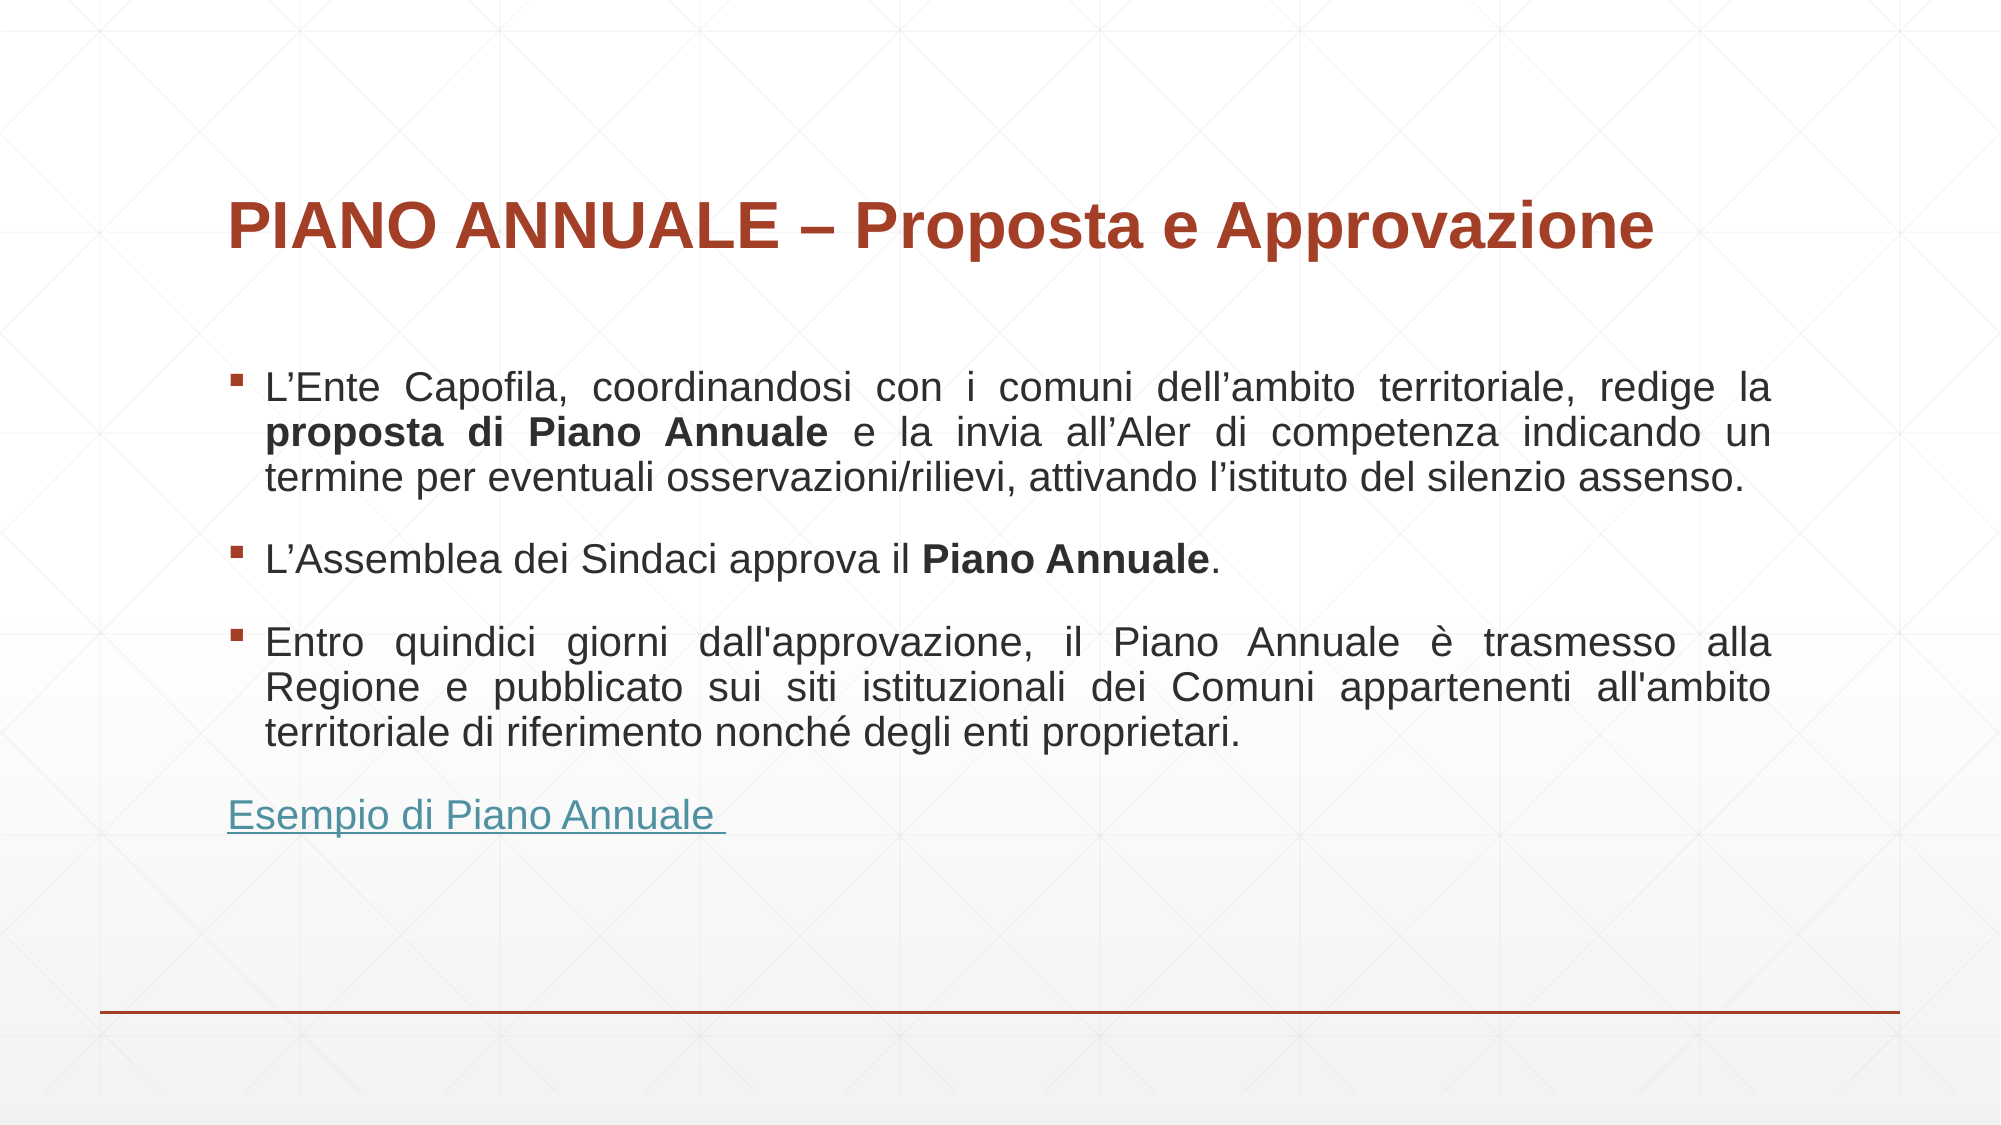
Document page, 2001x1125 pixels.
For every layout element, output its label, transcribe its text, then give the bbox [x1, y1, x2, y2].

list L’Ente Capofila, coordinandosi con i comuni dell’ambito territoriale, redige la proposta di Piano Annuale e la invia all’Aler di competenza indicando un termine per eventuali osservazioni/rilievi, attivando l’istituto del silenzio assenso. L’Assemblea dei Sindaci approva il Piano Annuale. Entro quindici giorni dall'approvazione, il Piano Annuale è trasmesso alla Regione e pubblicato sui siti istituzionali dei Comuni appartenenti all'ambito territoriale di riferimento nonché degli enti proprietari. Esempio di Piano Annuale [212, 270, 1788, 991]
title PIANO ANNUALE – Proposta e Approvazione [212, 82, 1788, 270]
